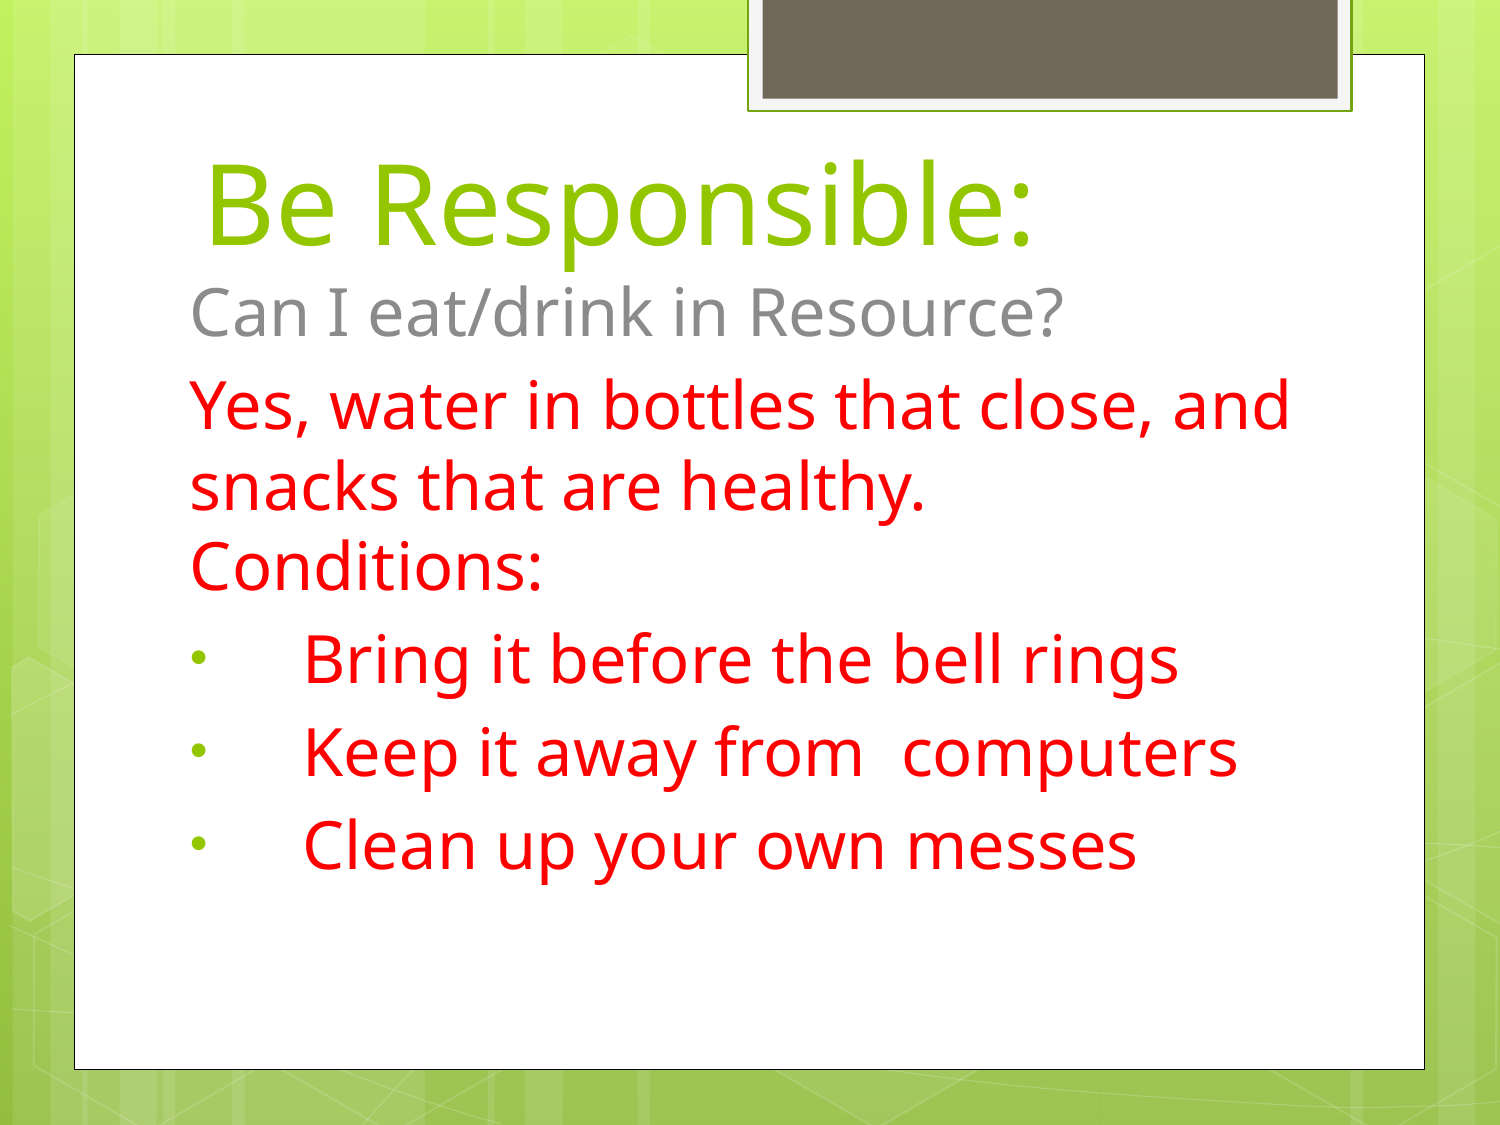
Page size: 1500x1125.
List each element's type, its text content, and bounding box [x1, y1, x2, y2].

title Be Responsible: [187, 125, 1277, 262]
list Can I eat/drink in Resource? Yes, water in bottles that close, and snacks that are healthy. Conditions: Bring it before the bell rings Keep it away from computers Clean up your own messes [174, 262, 1313, 988]
